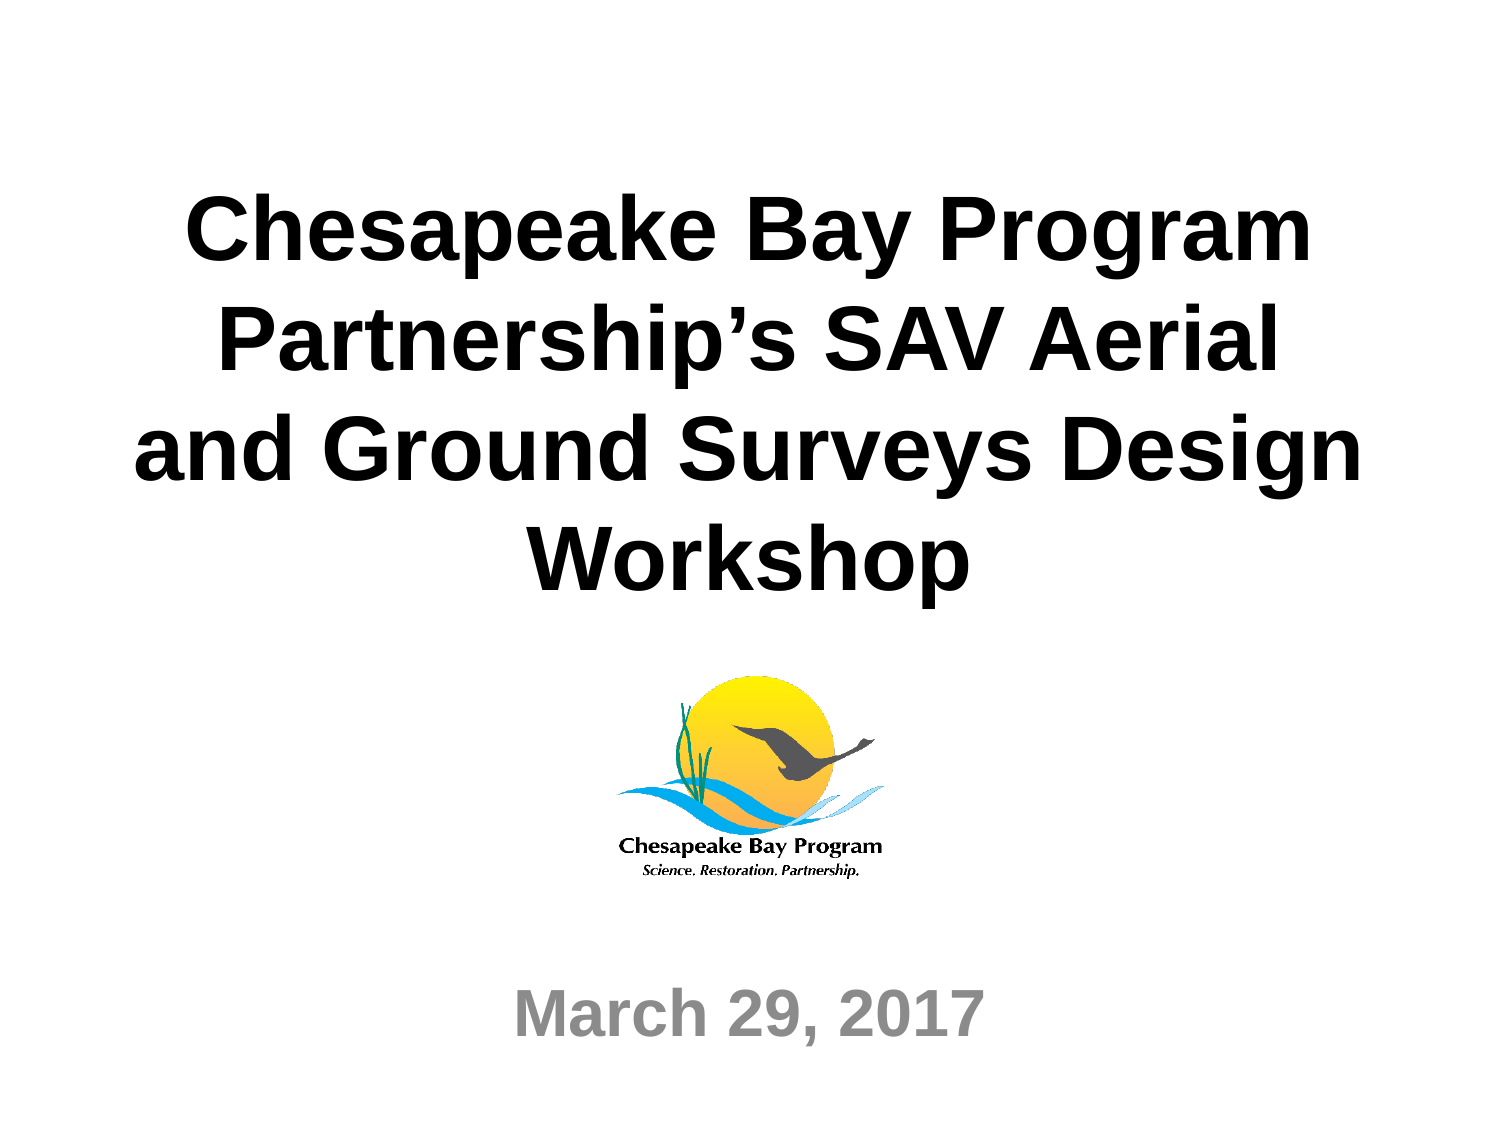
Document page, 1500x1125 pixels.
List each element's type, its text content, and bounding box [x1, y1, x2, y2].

picture [616, 674, 884, 879]
subtitle March 29, 2017 [224, 962, 1276, 1064]
title Chesapeake Bay Program Partnership’s SAV Aerial and Ground Surveys Design Workshop [112, 174, 1388, 604]
